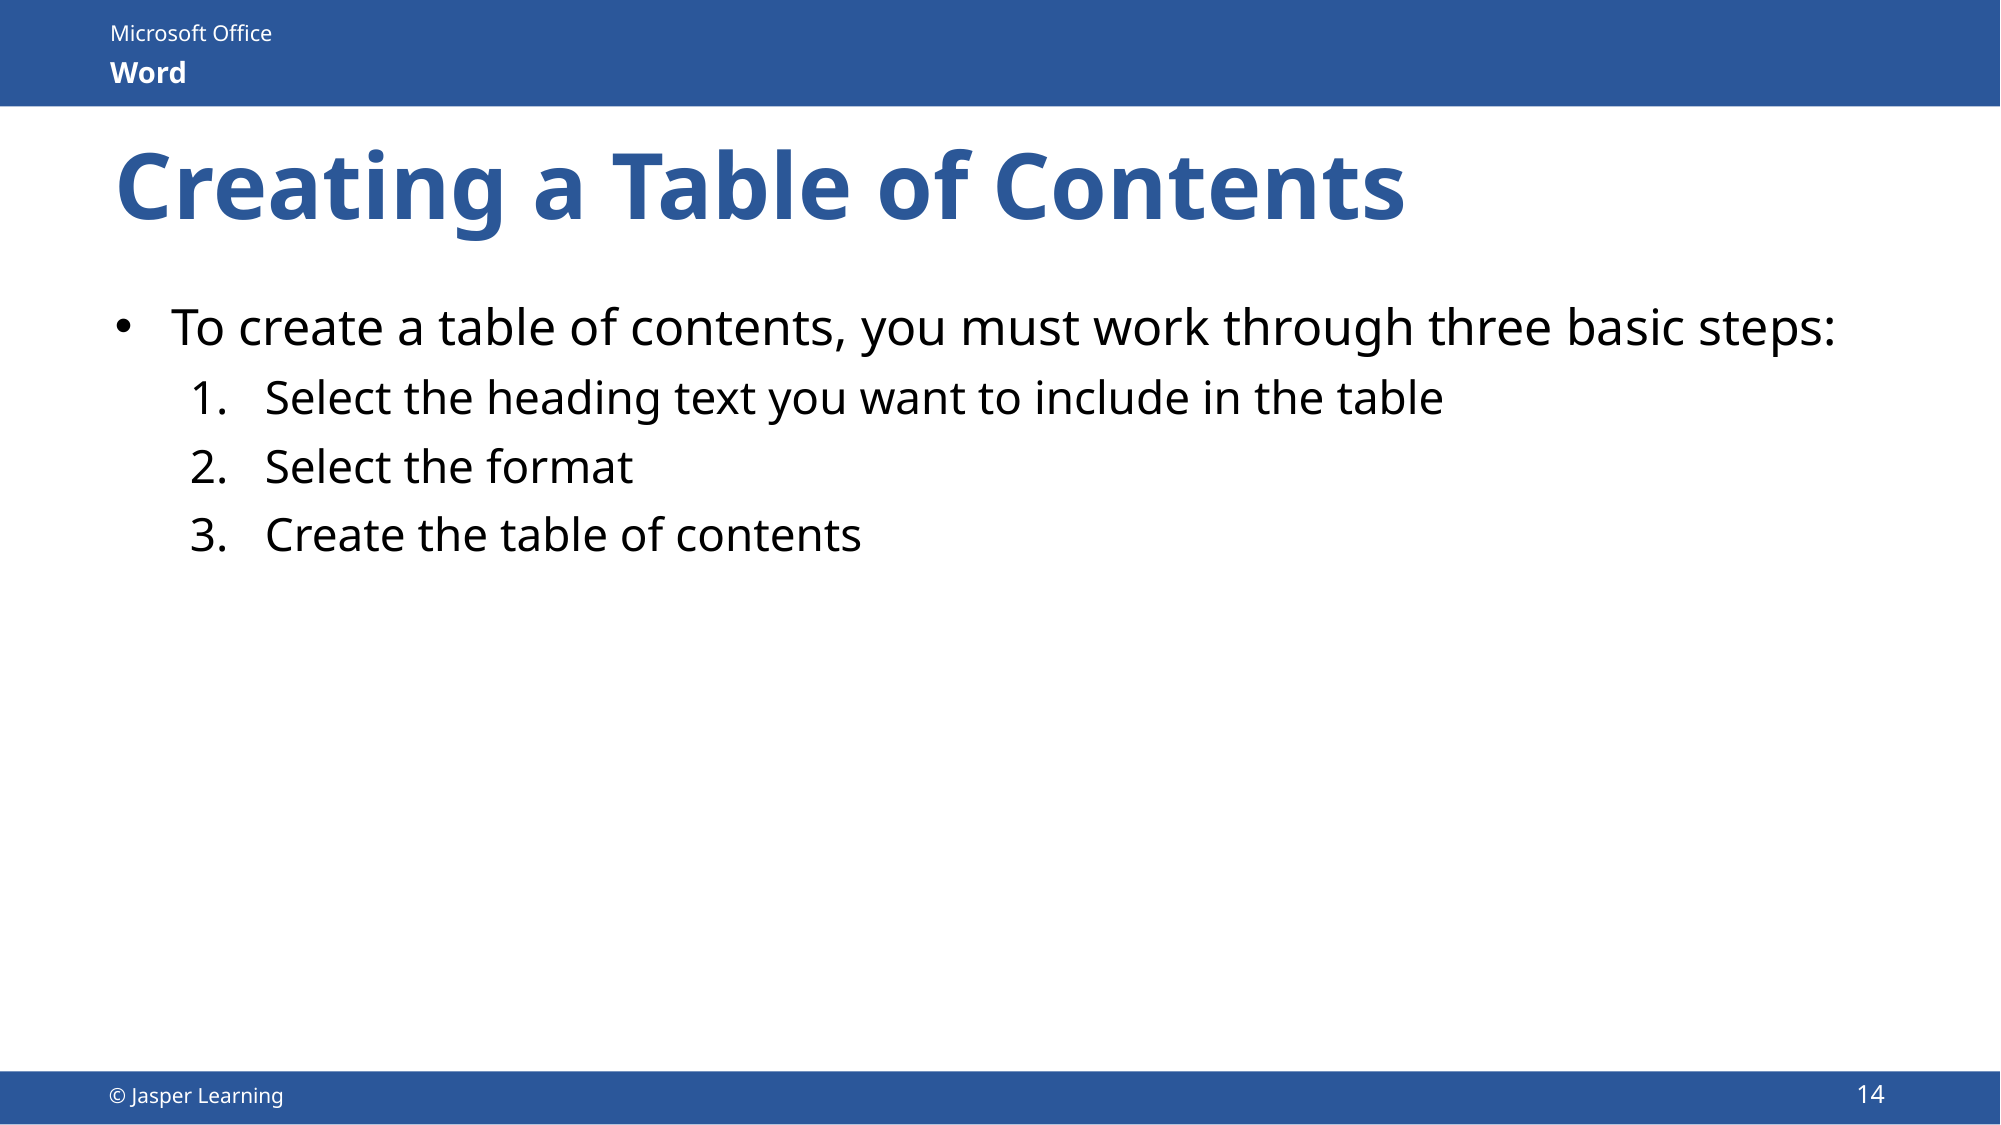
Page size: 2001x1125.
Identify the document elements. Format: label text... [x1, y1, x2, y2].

list To create a table of contents, you must work through three basic steps: Select the heading text you want to include in the table Select the format Create the table of contents [99, 283, 1900, 1026]
title Creating a Table of Contents [99, 118, 1866, 248]
footer © Jasper Learning [94, 1066, 769, 1125]
slide_number 14 [1433, 1065, 1900, 1125]
